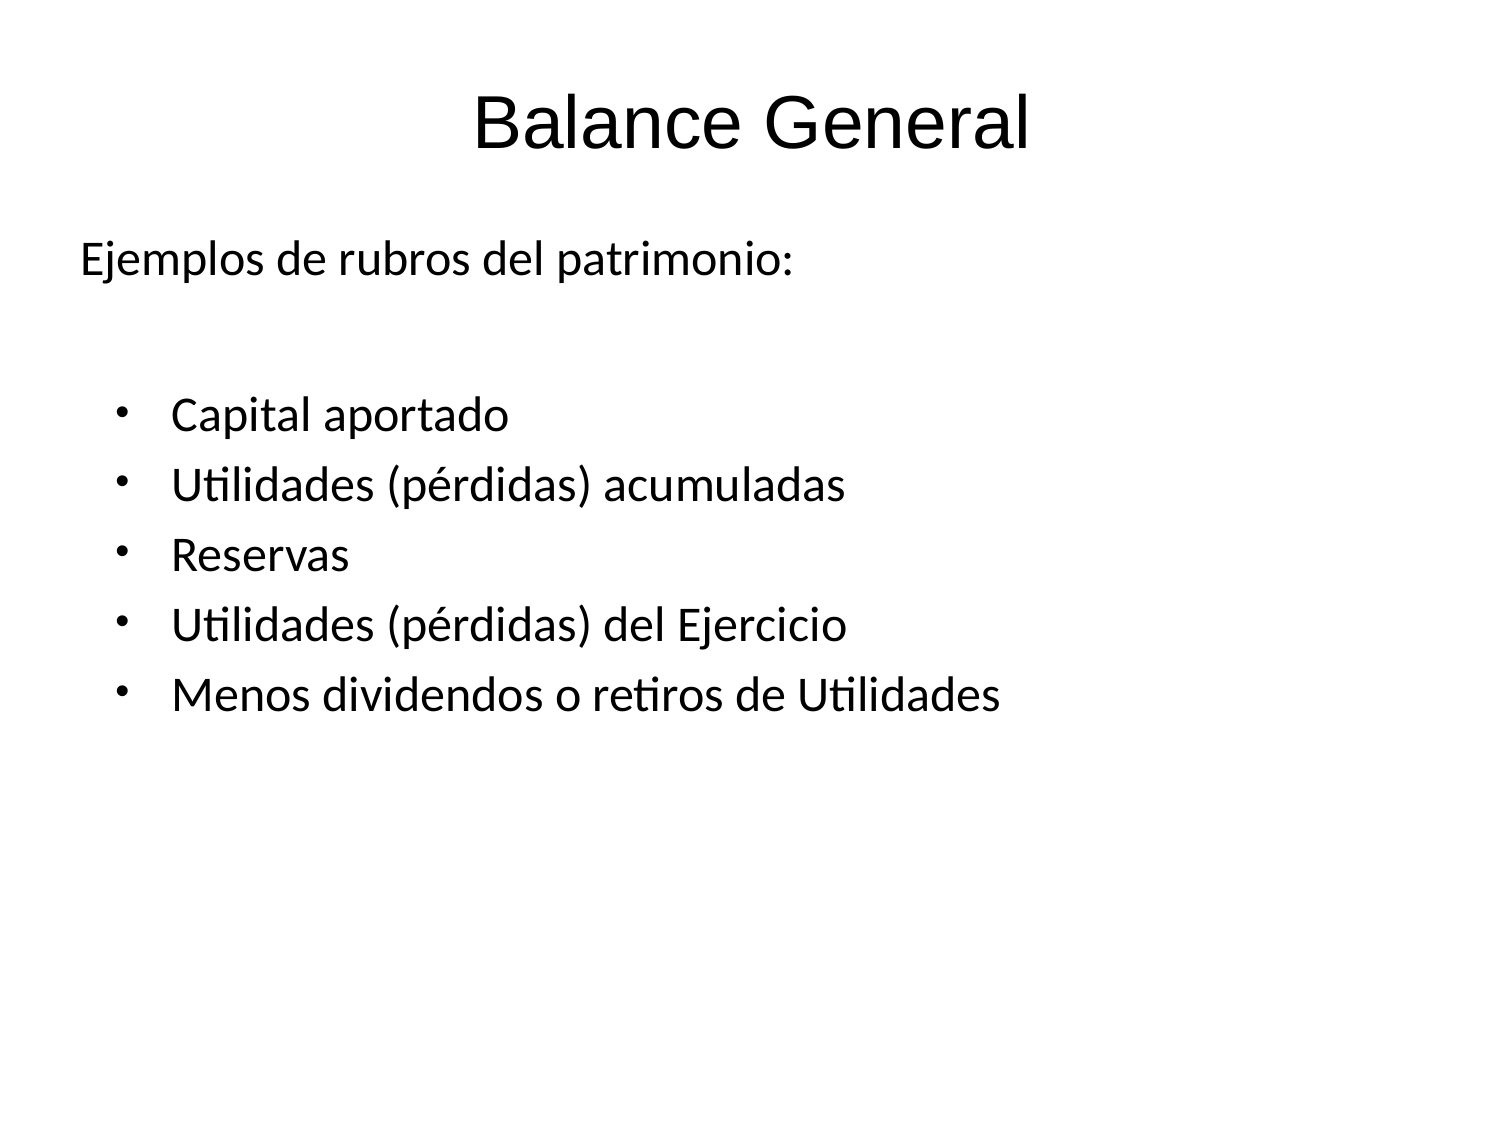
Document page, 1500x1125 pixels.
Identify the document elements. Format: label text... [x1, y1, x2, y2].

title Ejemplos de rubros del patrimonio: [64, 196, 1415, 315]
list Capital aportado Utilidades (pérdidas) acumuladas Reservas Utilidades (pérdidas) del Ejercicio Menos dividendos o retiros de Utilidades [100, 373, 1436, 941]
text_box Balance General [76, 54, 1427, 184]
